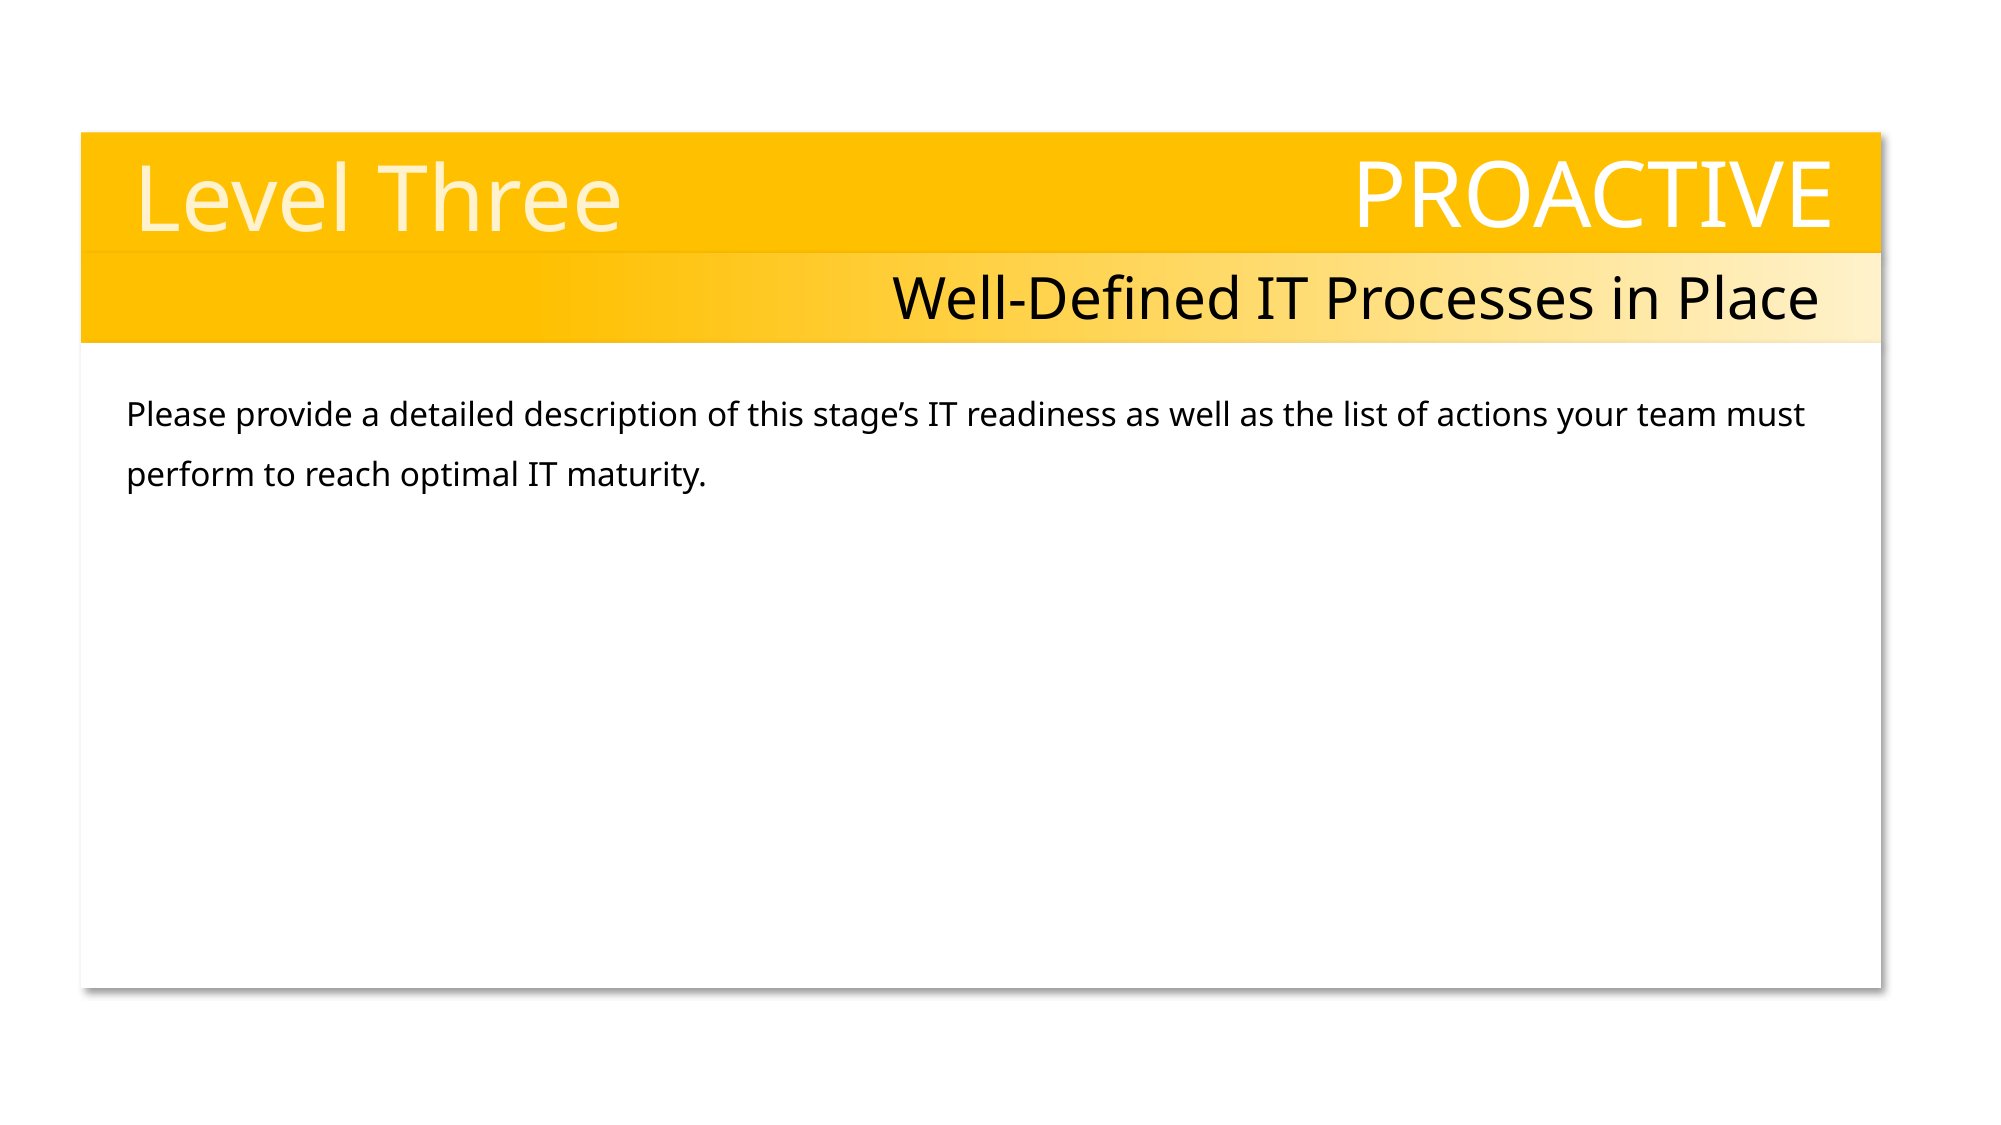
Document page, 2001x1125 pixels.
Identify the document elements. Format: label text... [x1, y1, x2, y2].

text_box Level Three [118, 132, 838, 257]
text_box PROACTIVE [80, 131, 1882, 252]
text_box Please provide a detailed description of this stage’s IT readiness as well as the list of actions your team must perform to reach optimal IT maturity. [80, 342, 1882, 989]
text_box Well-Defined IT Processes in Place [80, 252, 1882, 342]
